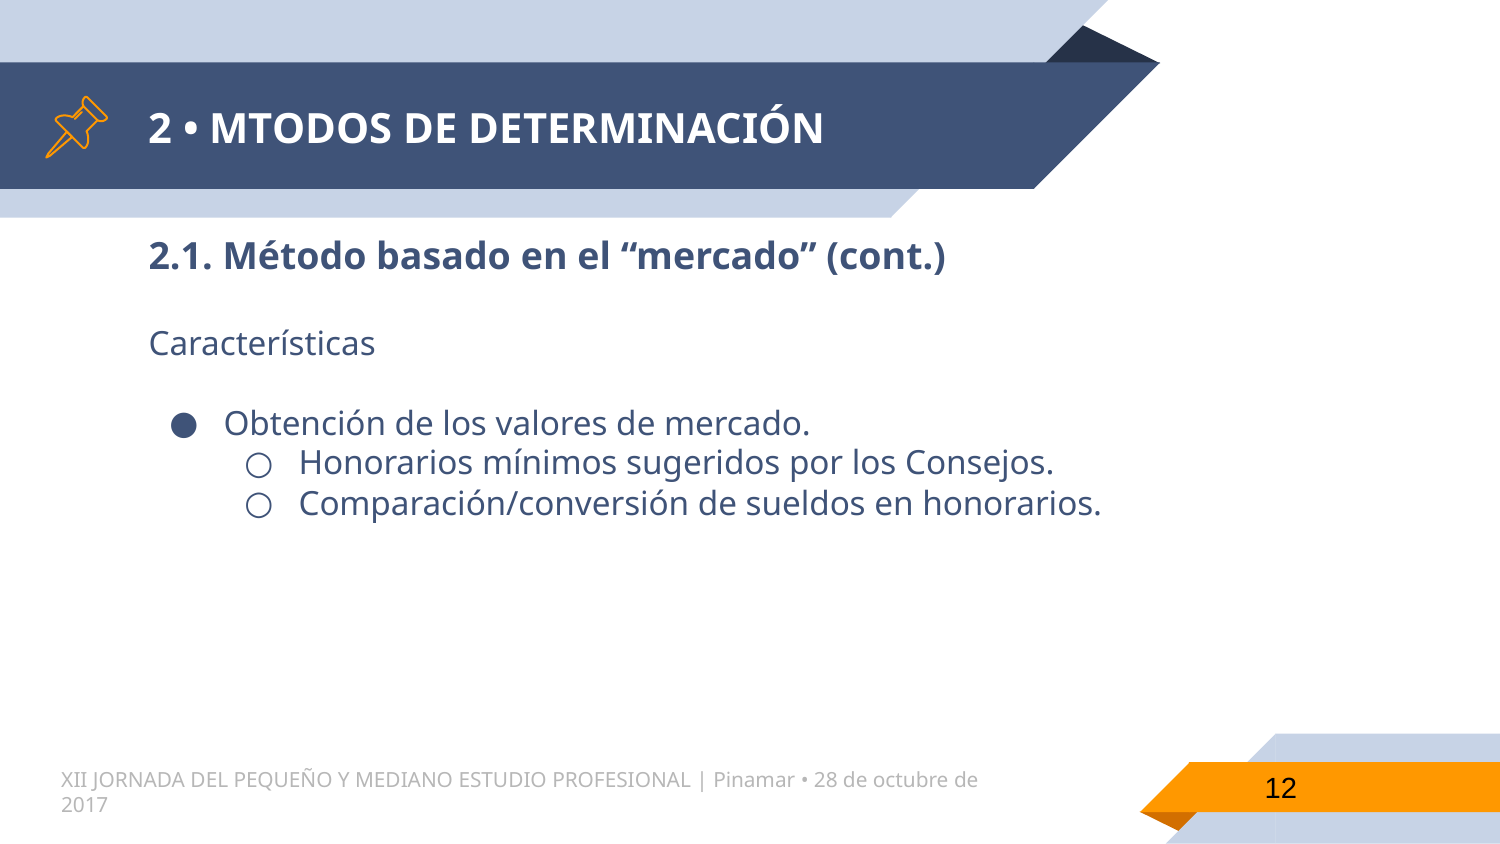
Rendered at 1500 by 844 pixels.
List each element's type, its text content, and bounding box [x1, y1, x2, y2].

title 2 • MTODOS DE DETERMINACIÓN [133, 64, 1035, 190]
text_box 2.1. Método basado en el “mercado” (cont.) Características Obtención de los valores de mercado. Honorarios mínimos sugeridos por los Consejos. Comparación/conversión de sueldos en honorarios. [133, 217, 1157, 791]
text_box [46, 96, 108, 158]
slide_number 12 [1249, 760, 1494, 813]
